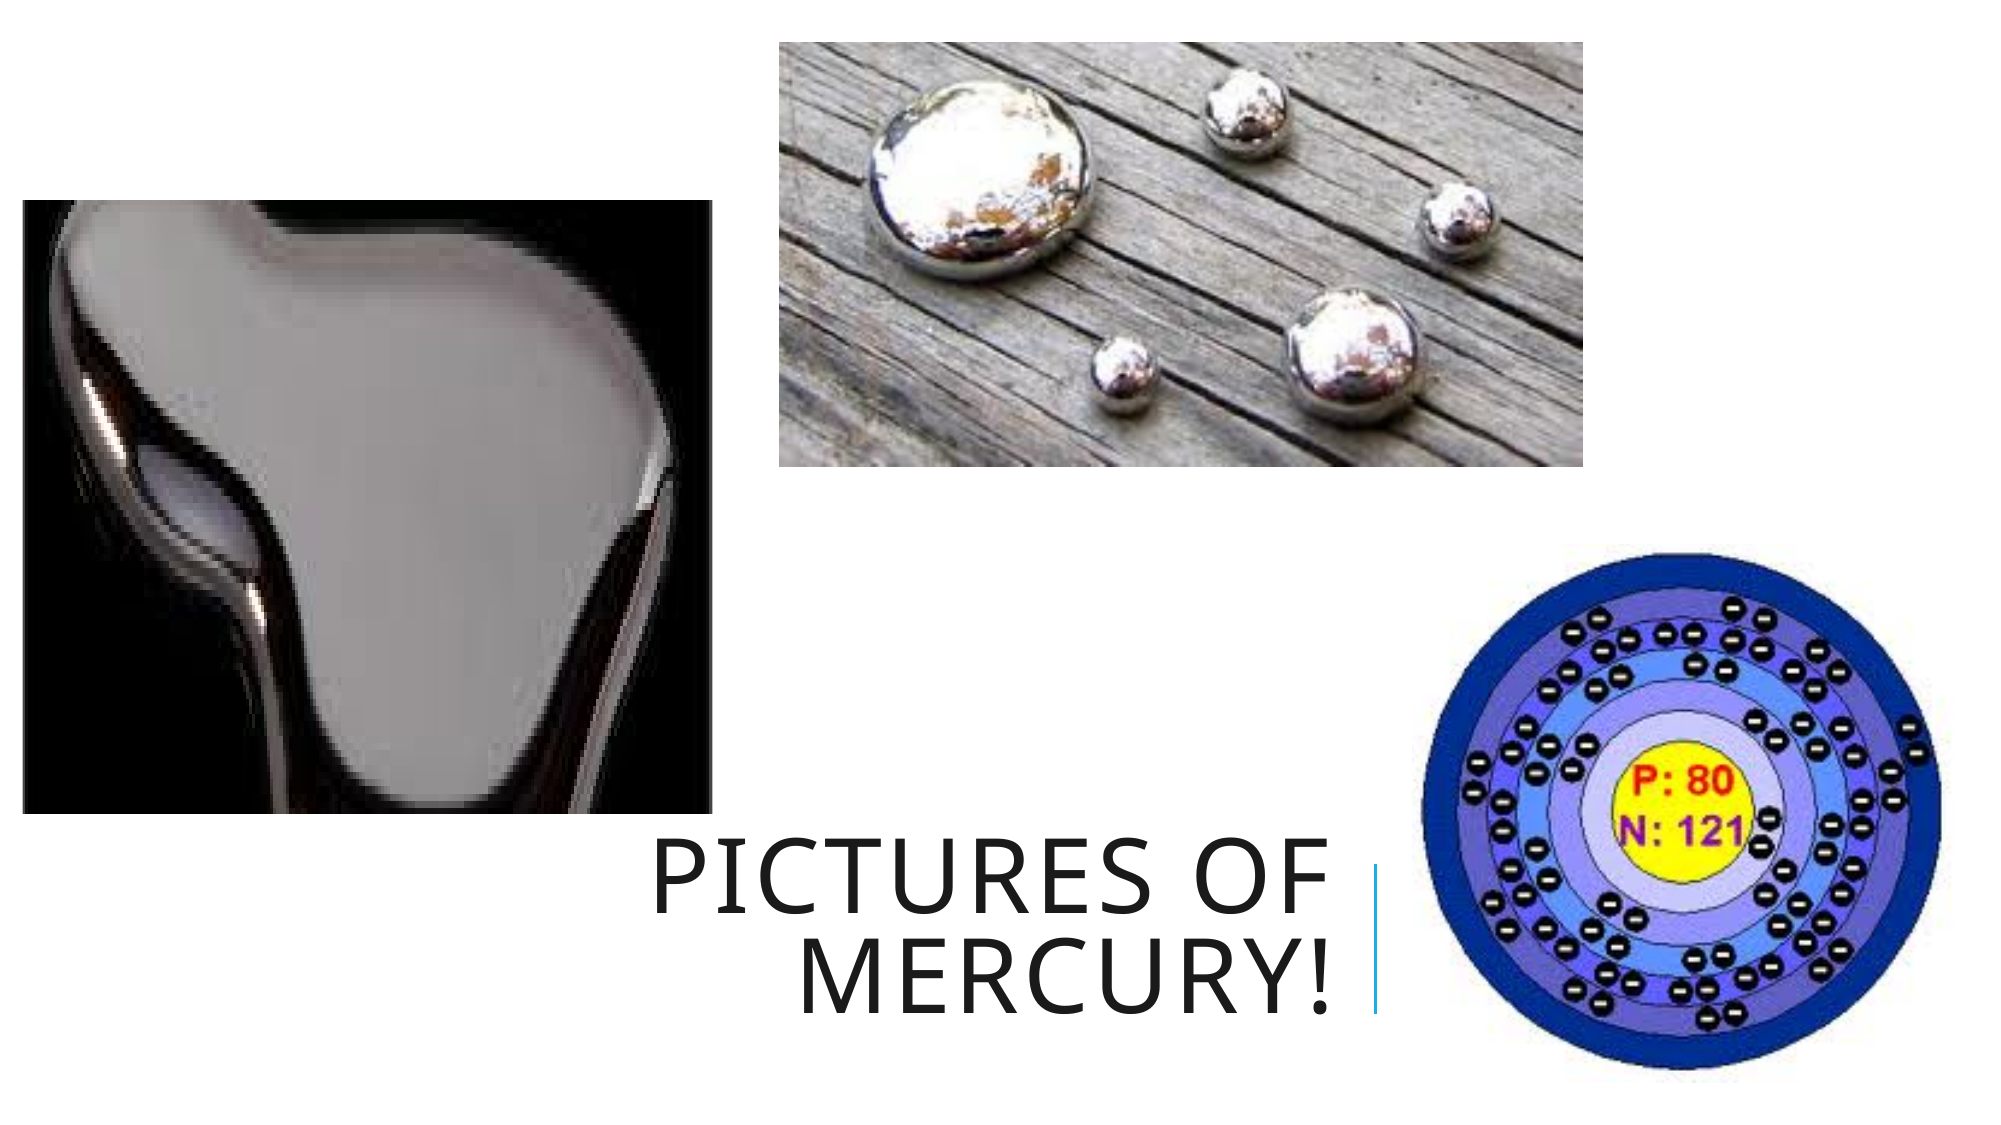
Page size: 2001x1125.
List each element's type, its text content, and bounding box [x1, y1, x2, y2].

picture [778, 42, 1583, 467]
title Pictures of mercury! [75, 813, 1350, 1054]
picture [1412, 544, 1954, 1084]
picture [22, 199, 713, 814]
